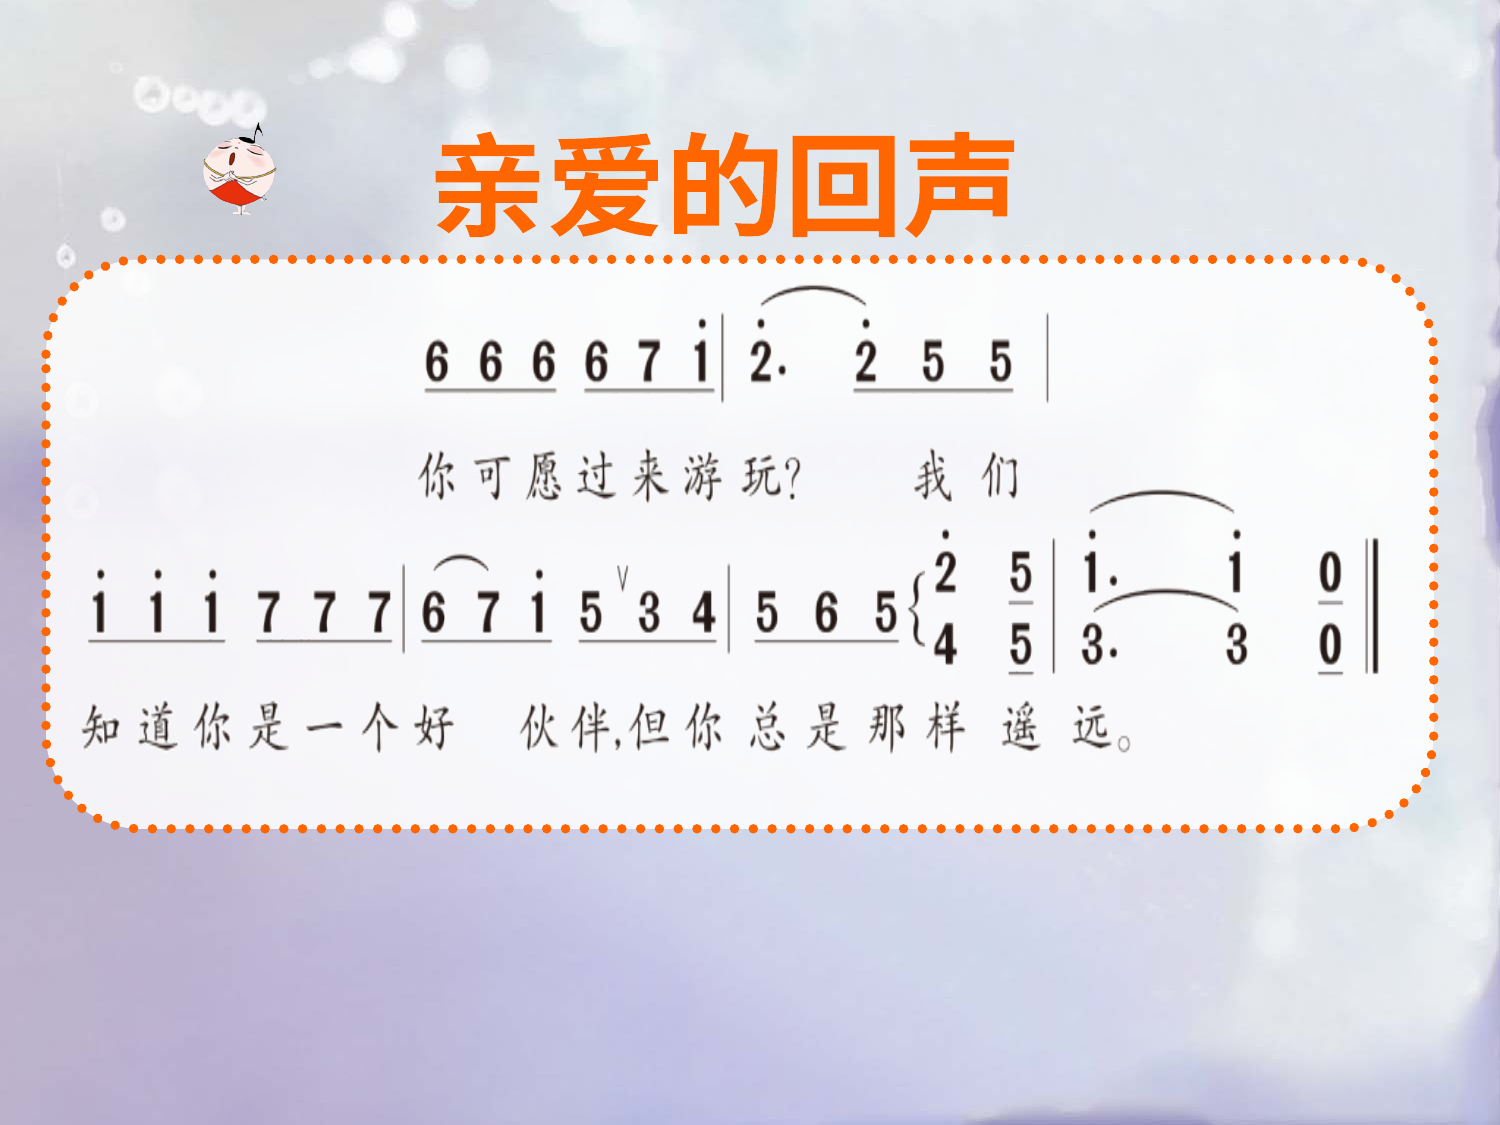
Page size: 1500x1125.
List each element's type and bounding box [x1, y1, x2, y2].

text_box [69, 797, 1410, 829]
text_box [90, 259, 1390, 274]
picture [0, 0, 1500, 1125]
text_box [1421, 306, 1434, 782]
text_box [46, 309, 57, 779]
